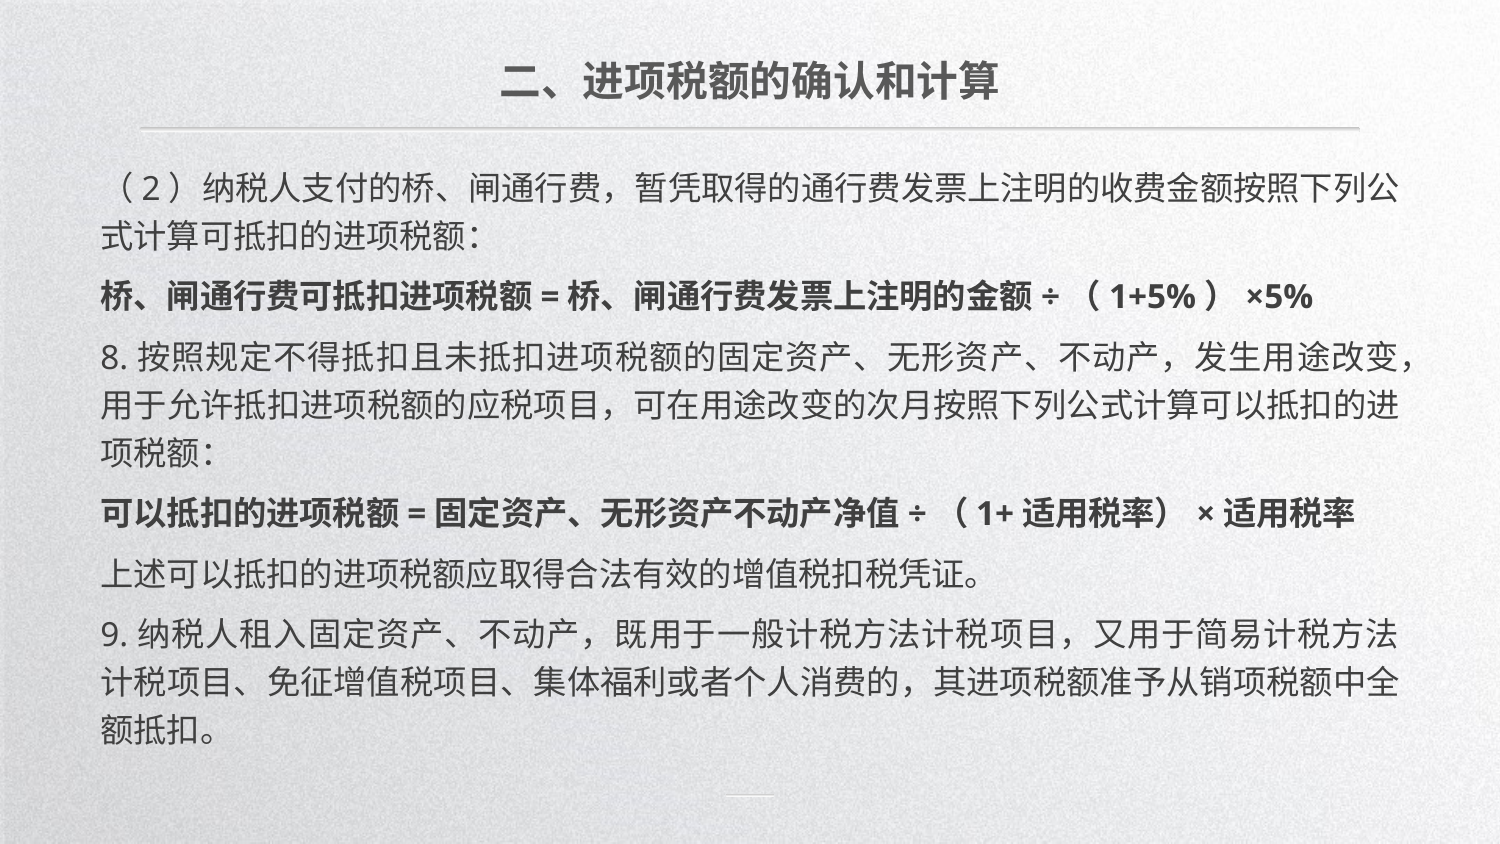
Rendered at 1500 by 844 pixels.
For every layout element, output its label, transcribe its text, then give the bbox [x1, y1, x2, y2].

text_box （2）纳税人支付的桥、闸通行费，暂凭取得的通行费发票上注明的收费金额按照下列公式计算可抵扣的进项税额： 桥、闸通行费可抵扣进项税额=桥、闸通行费发票上注明的金额÷（1+5%）×5% 8.按照规定不得抵扣且未抵扣进项税额的固定资产、无形资产、不动产，发生用途改变，用于允许抵扣进项税额的应税项目，可在用途改变的次月按照下列公式计算可以抵扣的进项税额： 可以抵扣的进项税额=固定资产、无形资产不动产净值÷（1+适用税率）×适用税率 上述可以抵扣的进项税额应取得合法有效的增值税扣税凭证。 9.纳税人租入固定资产、不动产，既用于一般计税方法计税项目，又用于简易计税方法计税项目、免征增值税项目、集体福利或者个人消费的，其进项税额准予从销项税额中全额抵扣。 [100, 159, 1400, 844]
picture [0, 0, 1500, 844]
text_box 二、进项税额的确认和计算 [460, 49, 1039, 111]
